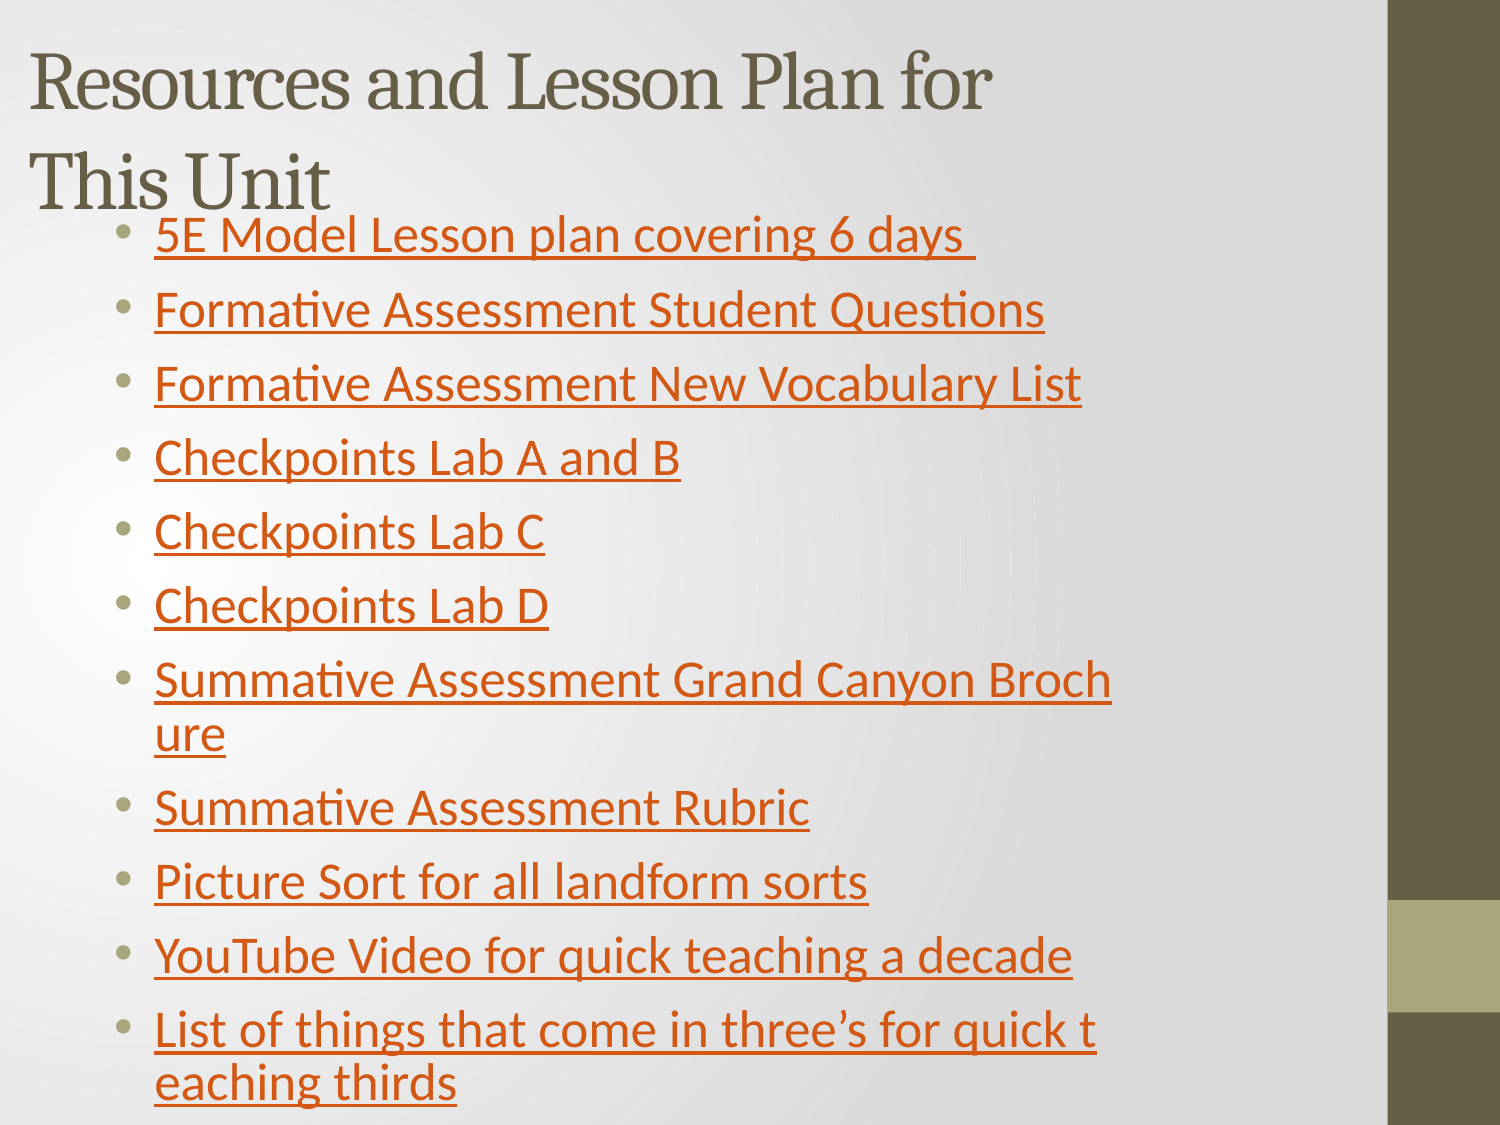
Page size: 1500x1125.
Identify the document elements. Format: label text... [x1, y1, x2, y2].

list 5E Model Lesson plan covering 6 days Formative Assessment Student Questions Formative Assessment New Vocabulary List Checkpoints Lab A and B Checkpoints Lab C Checkpoints Lab D Summative Assessment Grand Canyon Brochure Summative Assessment Rubric Picture Sort for all landform sorts YouTube Video for quick teaching a decade List of things that come in three’s for quick teaching thirds Pre-Assessment Sort, Day 1 [79, 192, 1137, 1093]
title Resources and Lesson Plan for This Unit [13, 17, 1071, 235]
